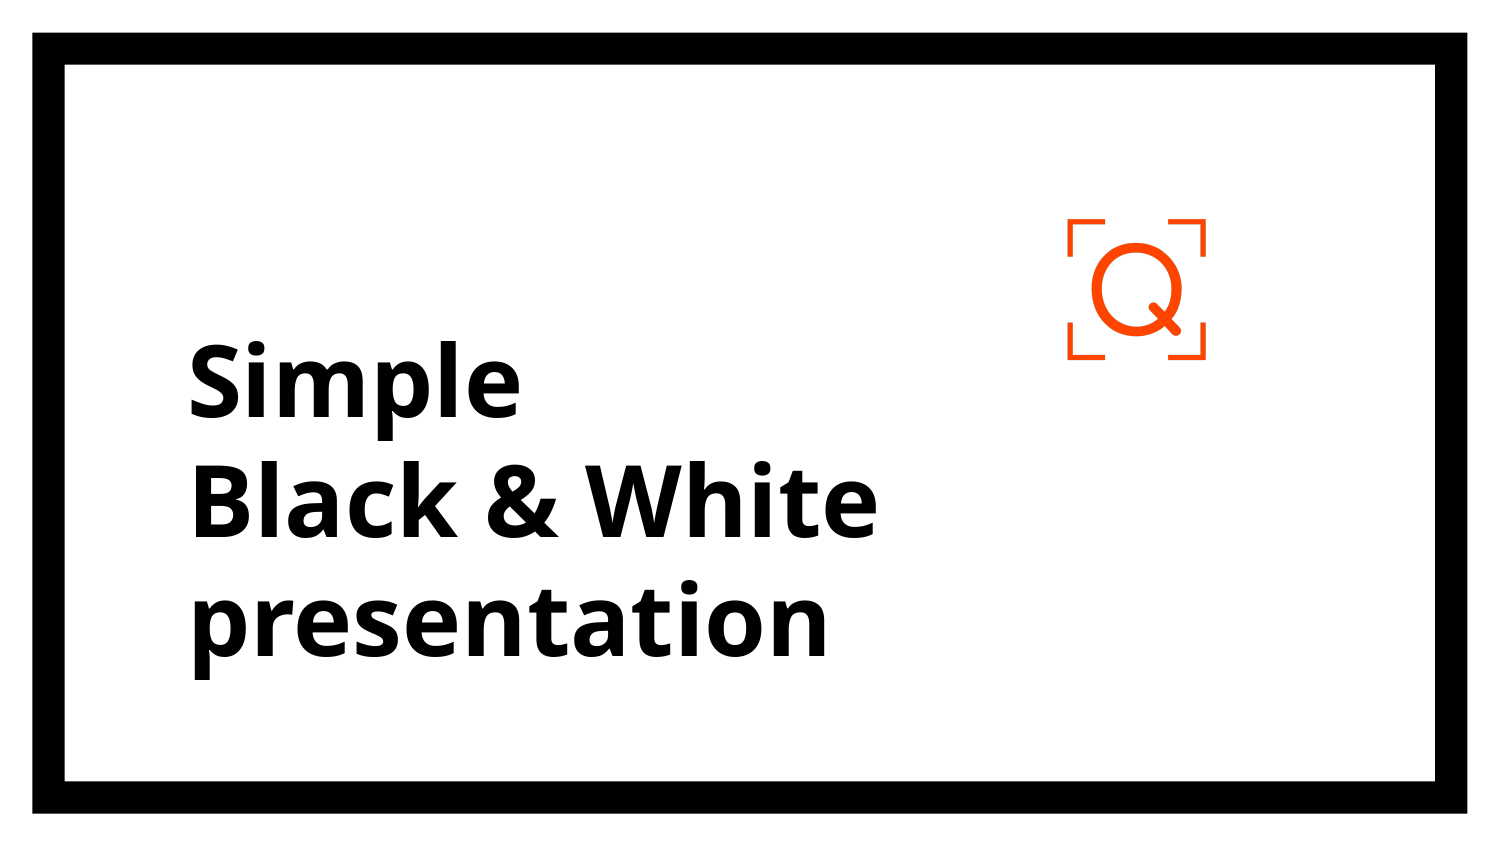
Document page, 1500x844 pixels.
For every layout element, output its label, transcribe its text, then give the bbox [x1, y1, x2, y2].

title Simple Black & White presentation [172, 501, 979, 692]
picture [834, 63, 1438, 516]
